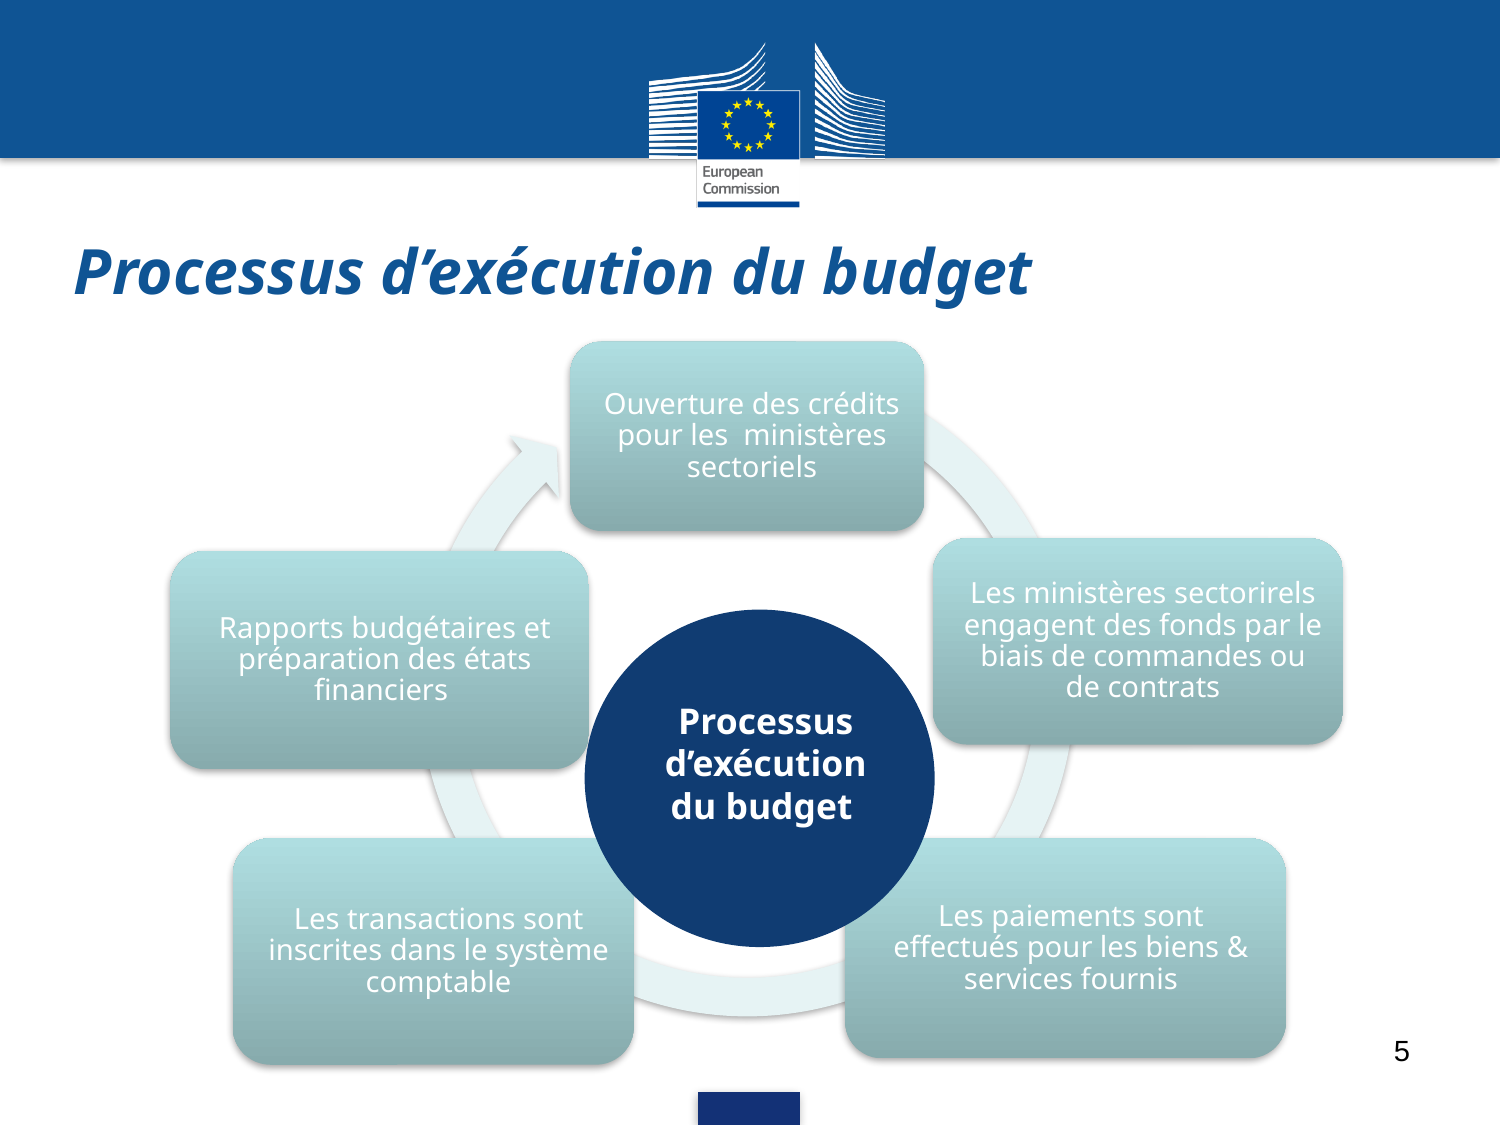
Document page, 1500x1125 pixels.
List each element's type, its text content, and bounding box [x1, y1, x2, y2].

picture [649, 42, 885, 175]
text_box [70, 362, 1421, 1066]
slide_number 5 [1074, 1024, 1426, 1103]
title Processus d’exécution du budget [0, 175, 1500, 364]
